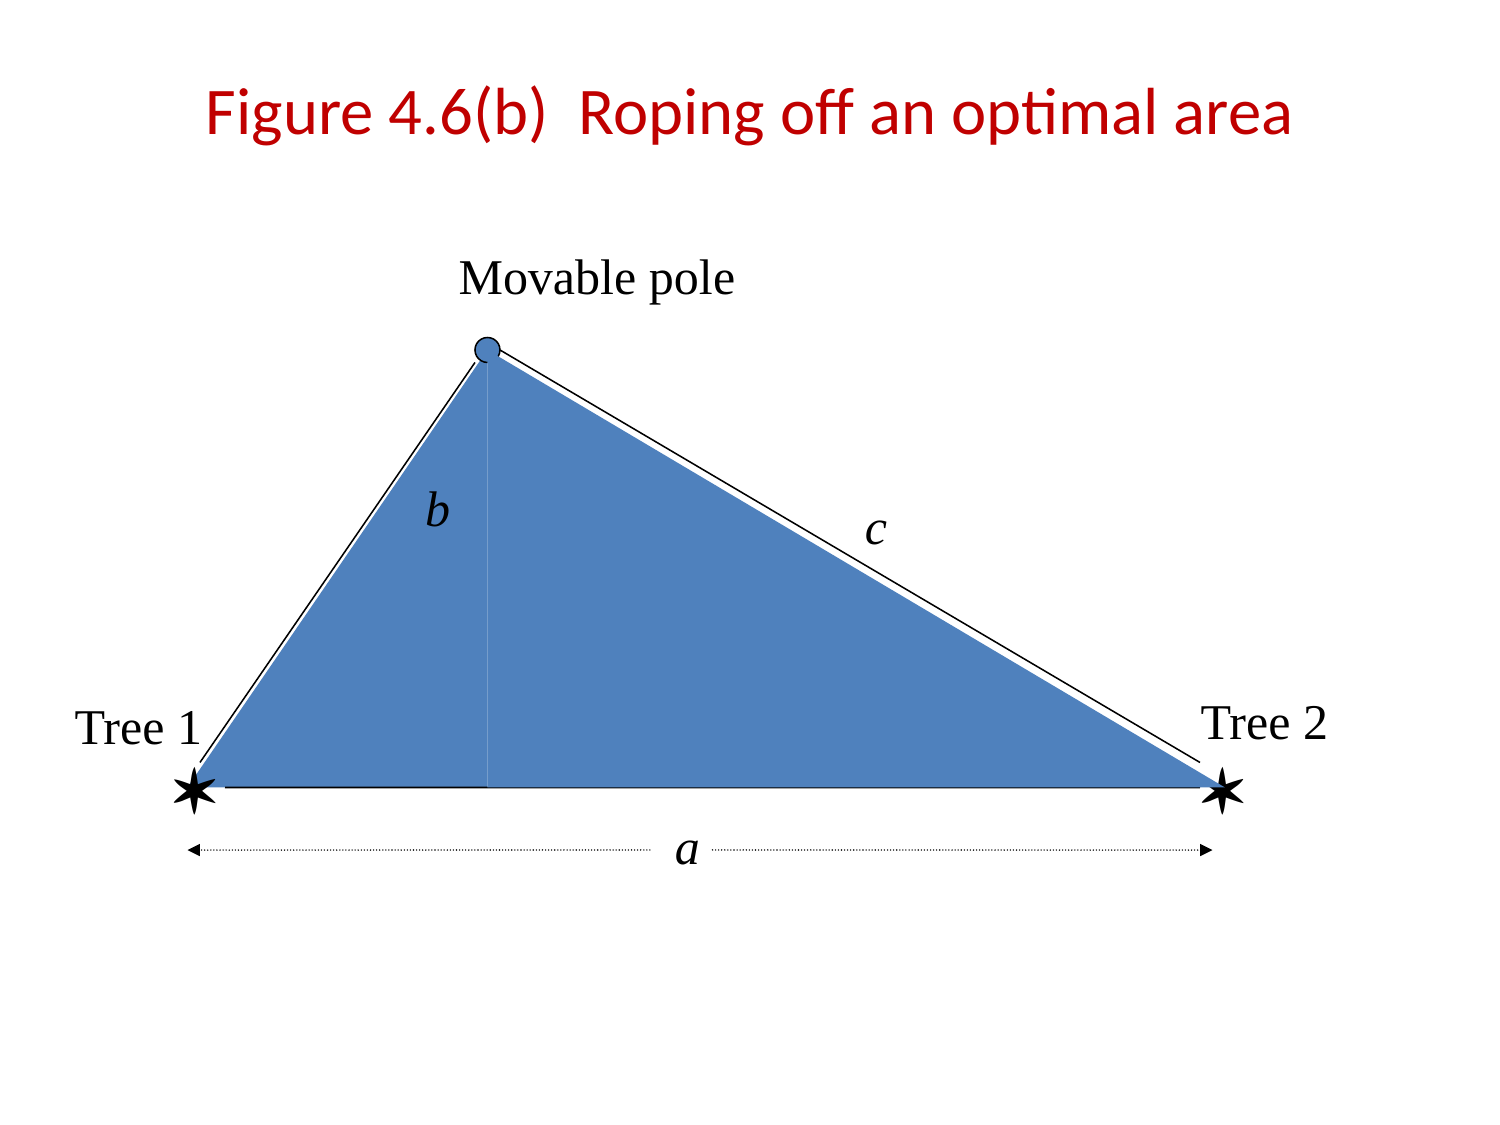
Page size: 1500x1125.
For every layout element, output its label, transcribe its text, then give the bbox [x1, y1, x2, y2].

text_box [187, 843, 200, 857]
title Figure 4.6(b) Roping off an optimal area [75, 45, 1425, 171]
text_box  [1187, 757, 1245, 838]
text_box [1200, 843, 1213, 857]
text_box [229, 359, 485, 787]
text_box Tree 2 [1185, 681, 1343, 757]
text_box Movable pole [443, 237, 750, 313]
text_box b [410, 469, 465, 544]
text_box Tree 1 [59, 687, 219, 763]
text_box [485, 348, 1227, 790]
text_box a [660, 806, 715, 882]
text_box c [850, 487, 903, 563]
text_box [474, 337, 500, 363]
text_box  [159, 722, 232, 838]
